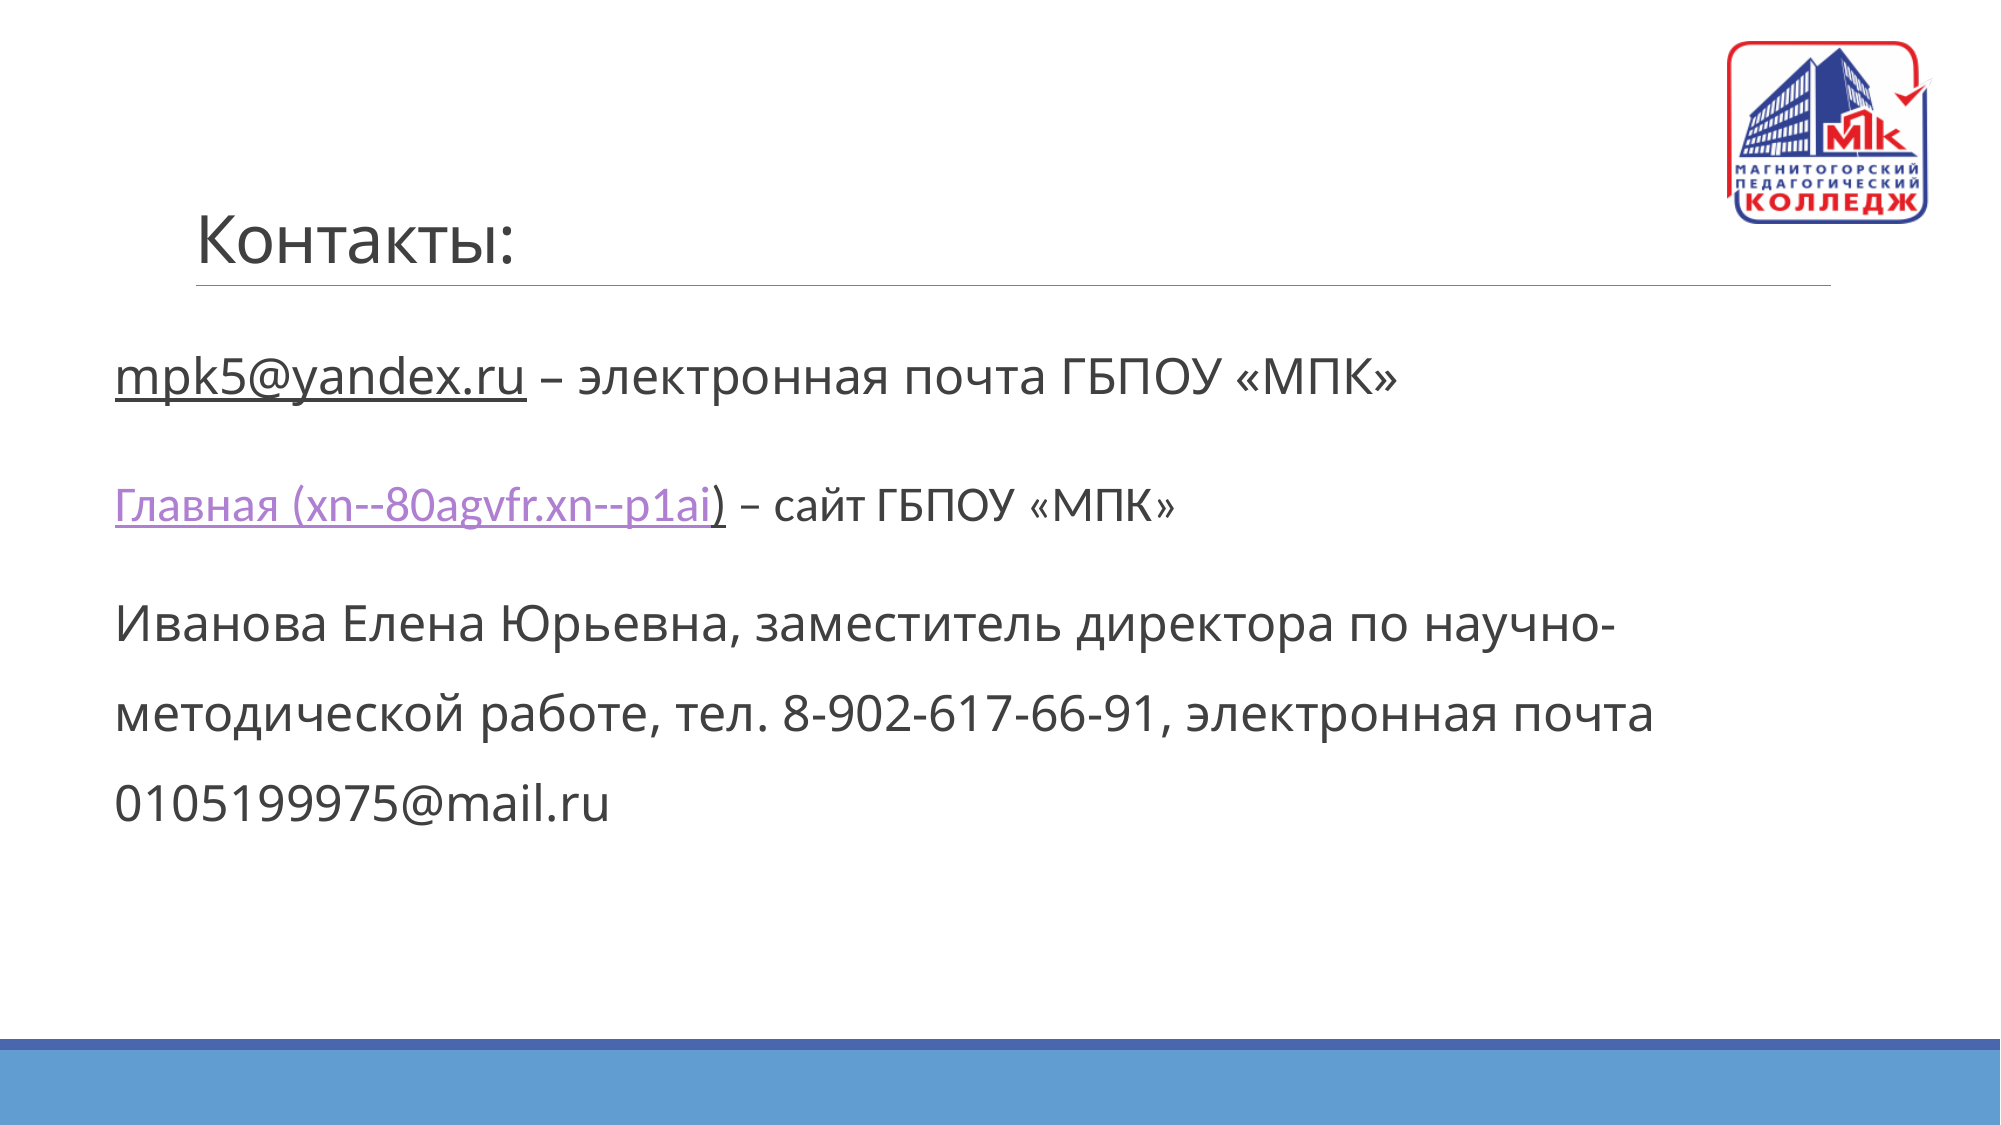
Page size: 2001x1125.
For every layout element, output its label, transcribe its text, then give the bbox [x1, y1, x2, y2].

list mpk5@yandex.ru – электронная почта ГБПОУ «МПК» Главная (xn--80agvfr.xn--p1ai) – сайт ГБПОУ «МПК» Иванова Елена Юрьевна, заместитель директора по научно-методической работе, тел. 8-902-617-66-91, электронная почта 0105199975@mail.ru [99, 302, 1915, 963]
title Контакты: [180, 47, 1830, 285]
picture [1726, 40, 1933, 224]
